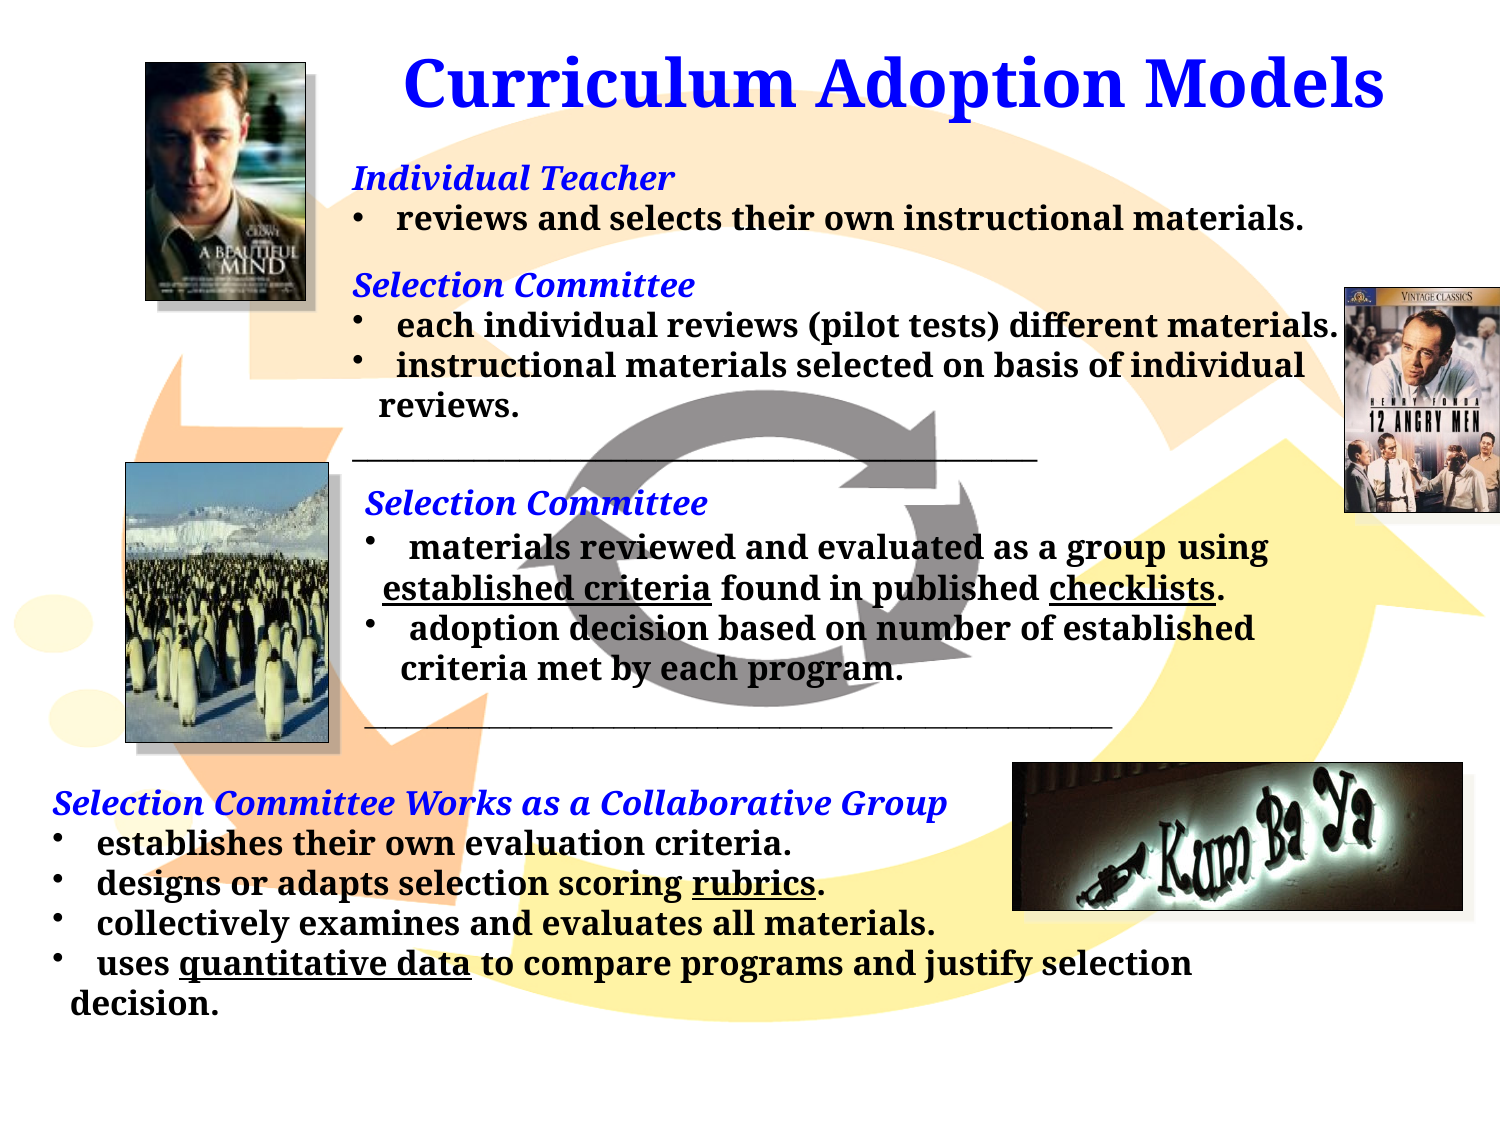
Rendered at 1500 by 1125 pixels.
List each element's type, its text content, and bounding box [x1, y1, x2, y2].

picture [1012, 762, 1463, 911]
text_box Selection Committee Works as a Collaborative Group establishes their own evaluation criteria. designs or adapts selection scoring rubrics. collectively examines and evaluates all materials. uses quantitative data to compare programs and justify selection decision. [37, 774, 1275, 1030]
picture [1343, 287, 1500, 513]
text_box Curriculum Adoption Models [387, 0, 1450, 163]
picture [124, 462, 329, 743]
text_box Individual Teacher reviews and selects their own instructional materials. [337, 149, 1363, 245]
text_box Selection Committee materials reviewed and evaluated as a group using established criteria found in published checklists. adoption decision based on number of established criteria met by each program. ____________________________________ [349, 474, 1400, 740]
text_box Selection Committee each individual reviews (pilot tests) different materials. instructional materials selected on basis of individual reviews. _____________________________________________ [337, 256, 1438, 472]
picture [145, 62, 306, 301]
